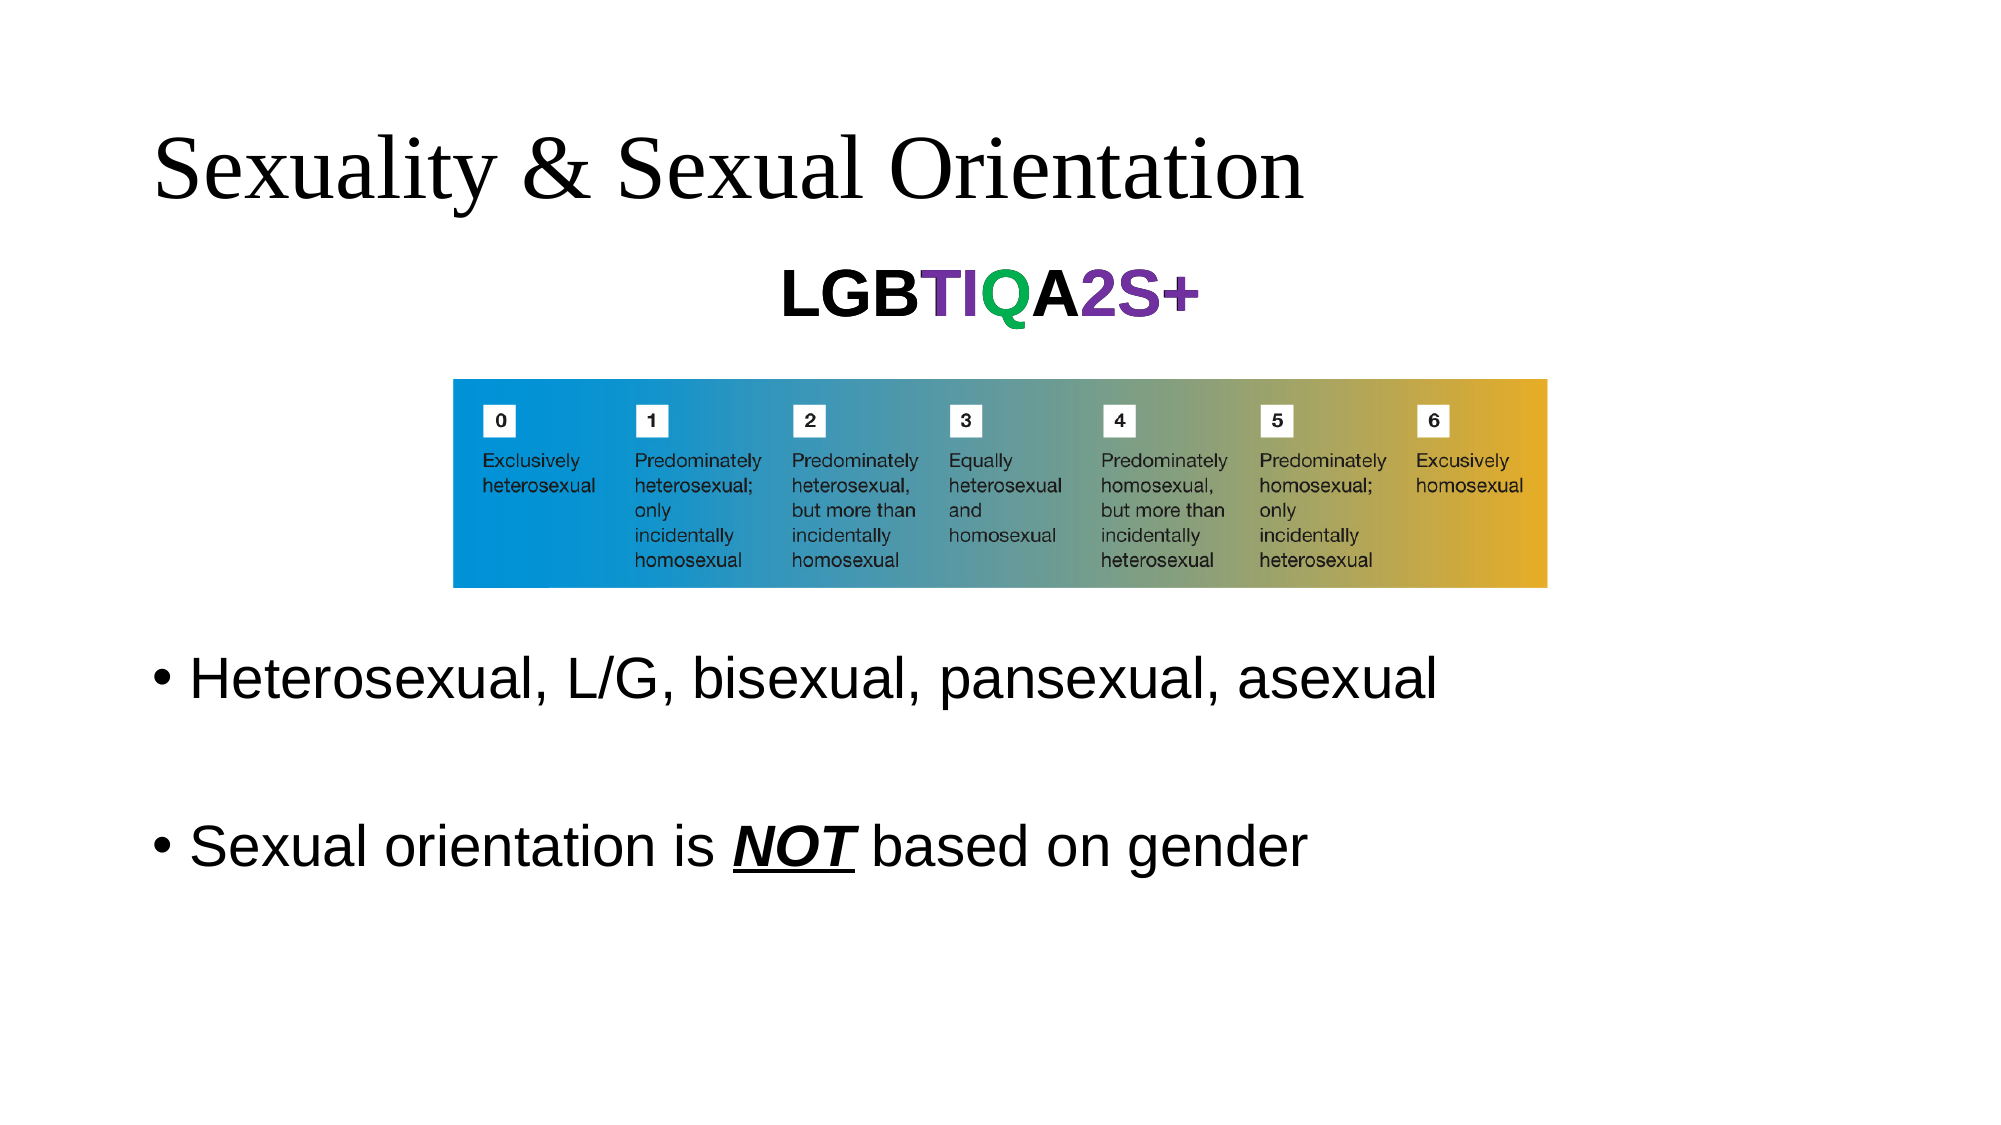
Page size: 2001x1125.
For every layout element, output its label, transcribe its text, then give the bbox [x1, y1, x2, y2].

list Heterosexual, L/G, bisexual, pansexual, asexual Sexual orientation is NOT based on gender [137, 299, 1863, 1014]
text_box LGBTIQA2S+ [765, 242, 1235, 338]
picture [445, 372, 1555, 595]
title Sexuality & Sexual Orientation [137, 59, 1863, 278]
